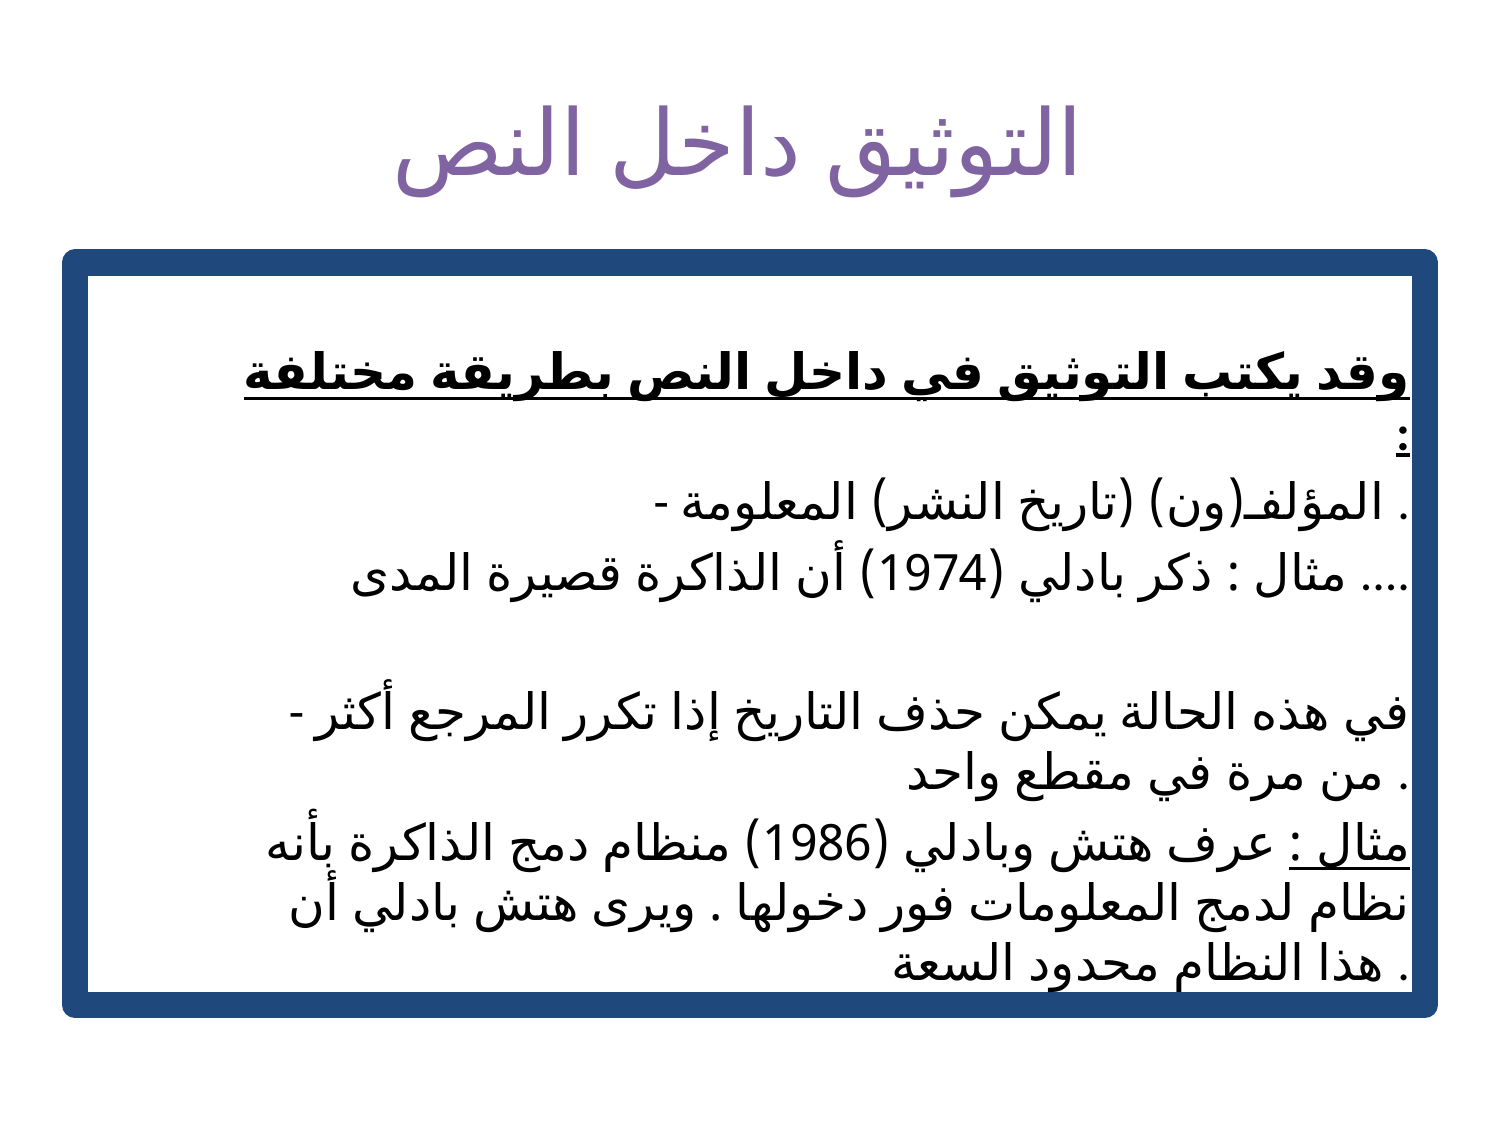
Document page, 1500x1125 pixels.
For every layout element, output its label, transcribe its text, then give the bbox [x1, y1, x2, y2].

list وقد يكتب التوثيق في داخل النص بطريقة مختلفة : - المؤلفـ(ون) (تاريخ النشر) المعلومة . مثال : ذكر بادلي (1974) أن الذاكرة قصيرة المدى .... - في هذه الحالة يمكن حذف التاريخ إذا تكرر المرجع أكثر من مرة في مقطع واحد . مثال : عرف هتش وبادلي (1986) منظام دمج الذاكرة بأنه نظام لدمج المعلومات فور دخولها . ويرى هتش بادلي أن هذا النظام محدود السعة . [75, 262, 1425, 1005]
title التوثيق داخل النص [75, 45, 1425, 233]
